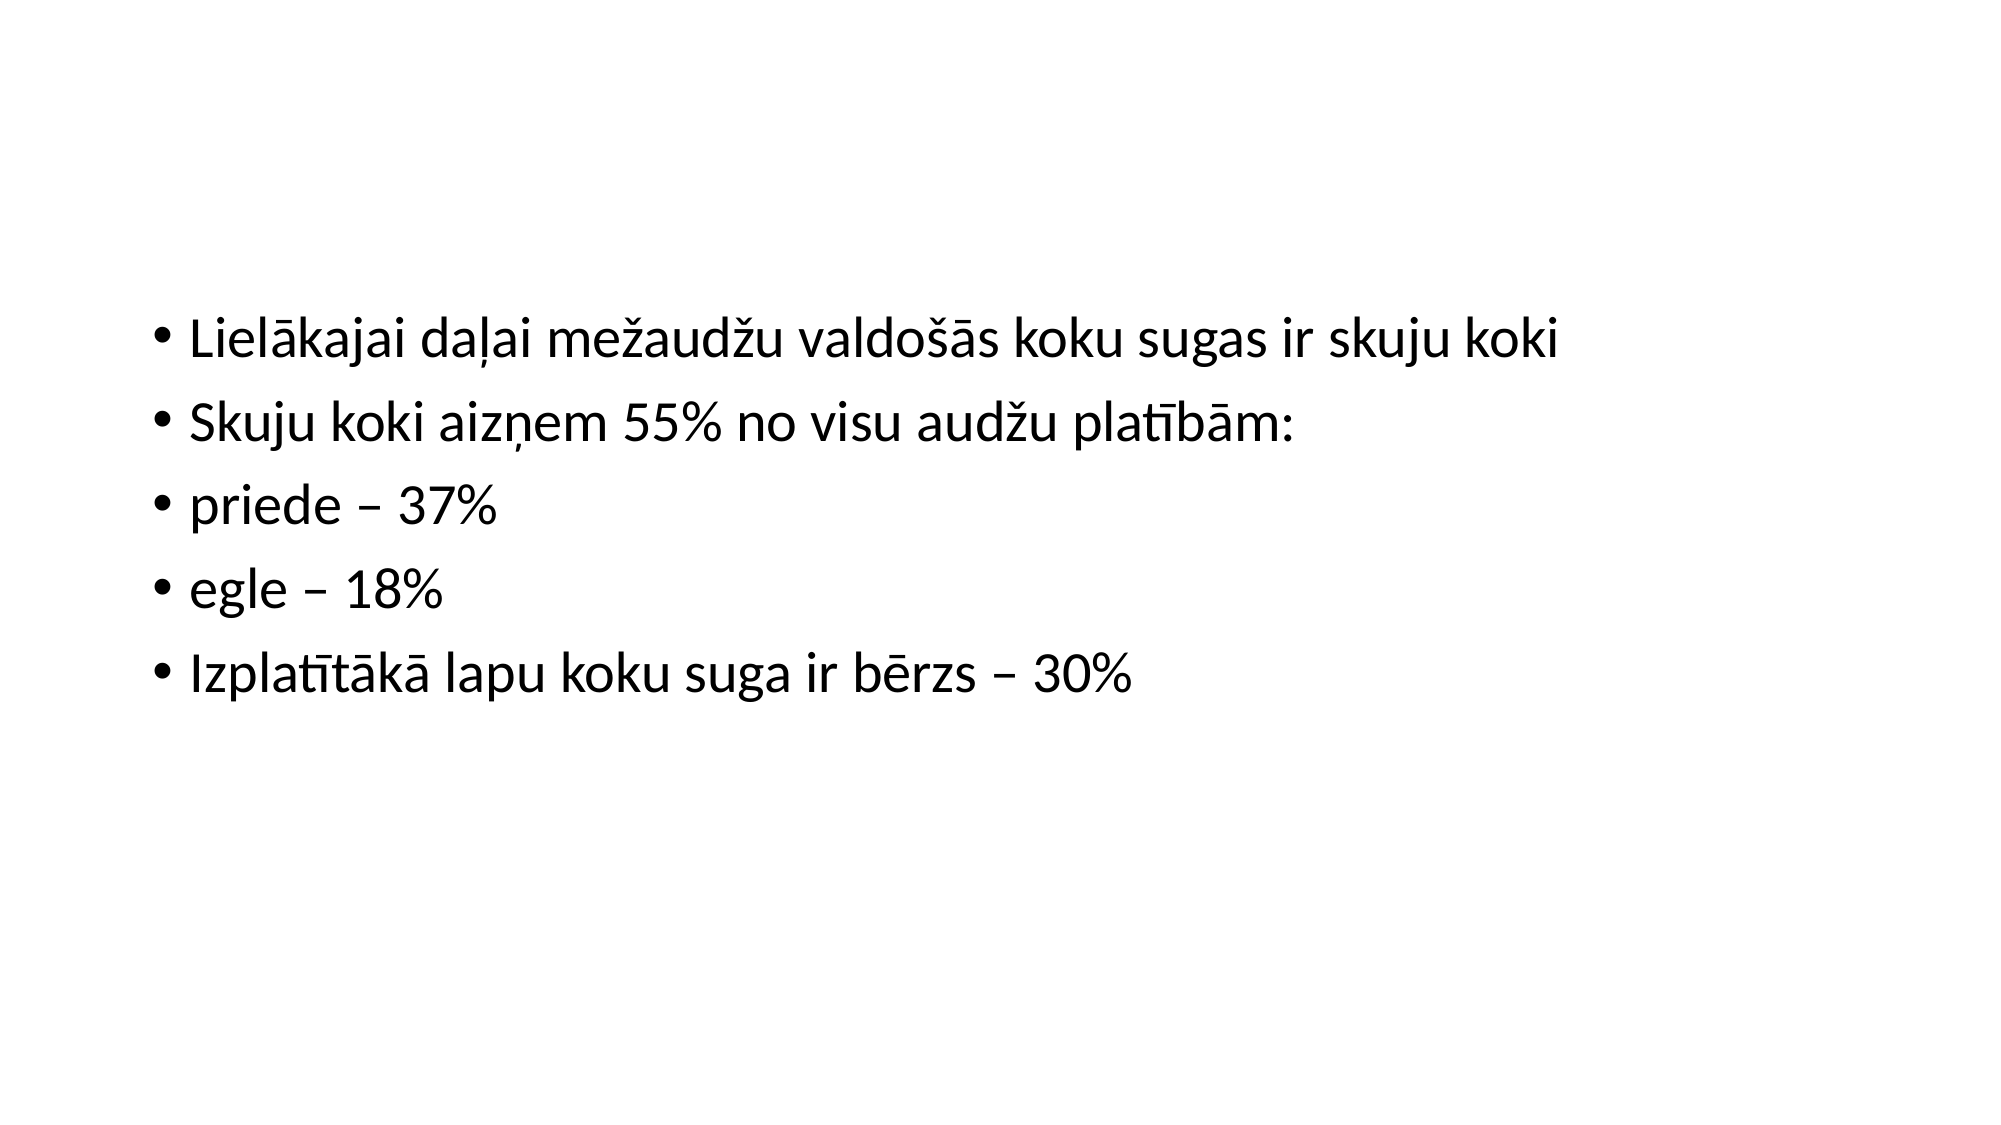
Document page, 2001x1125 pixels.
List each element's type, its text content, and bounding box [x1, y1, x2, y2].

list Lielākajai daļai mežaudžu valdošās koku sugas ir skuju koki Skuju koki aizņem 55% no visu audžu platībām: priede – 37% egle – 18% Izplatītākā lapu koku suga ir bērzs – 30% [137, 299, 1863, 1014]
